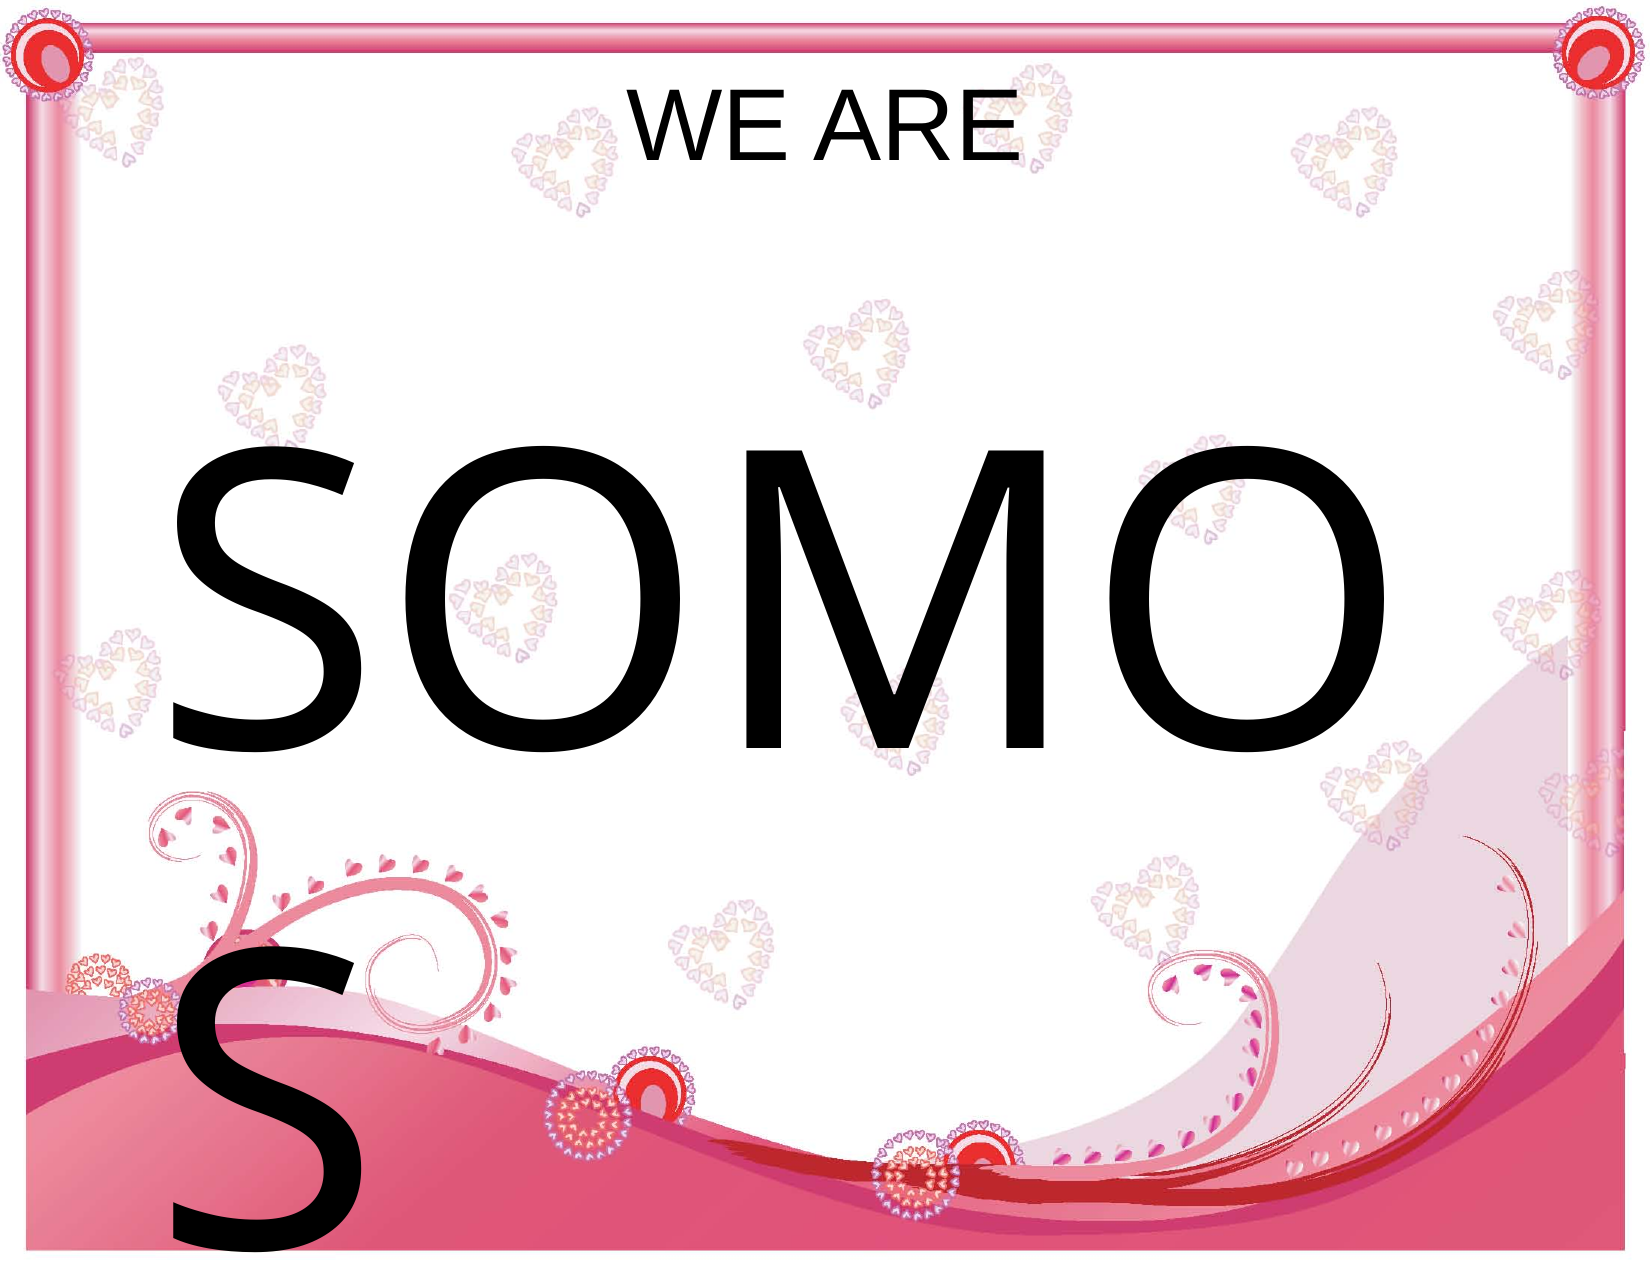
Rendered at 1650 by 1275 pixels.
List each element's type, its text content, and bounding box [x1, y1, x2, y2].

text_box SOMOS [137, 324, 1488, 1275]
picture [0, 0, 1650, 1275]
title WE ARE [82, 51, 1568, 264]
